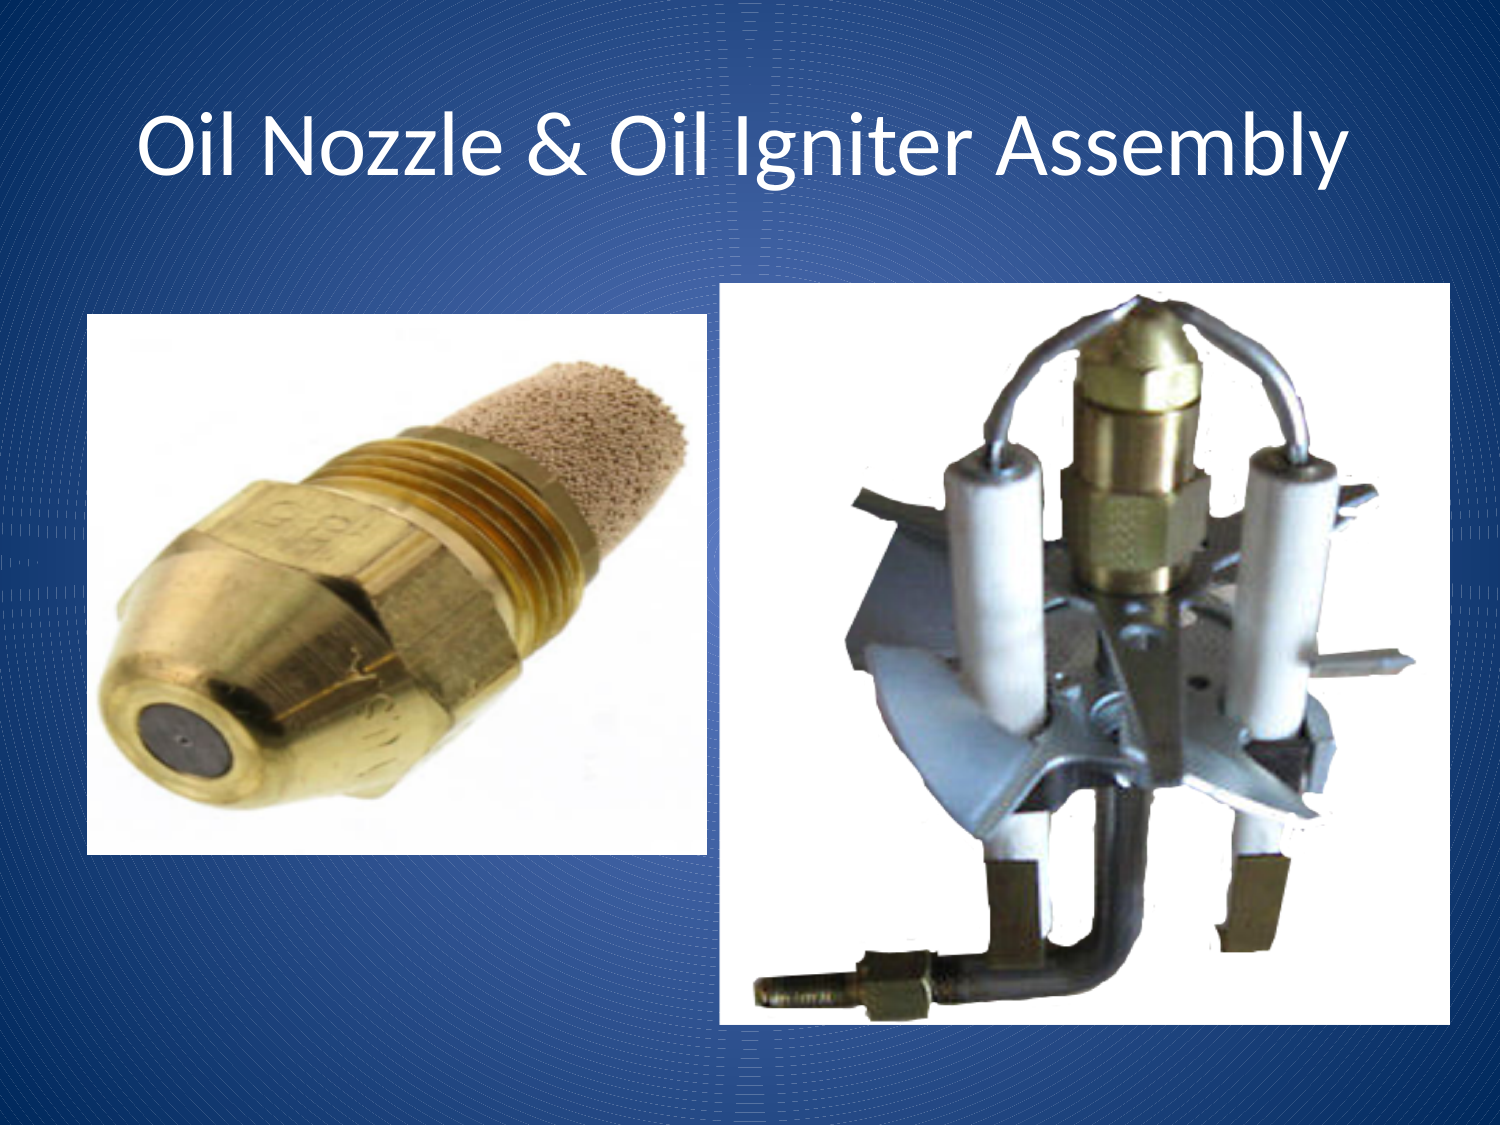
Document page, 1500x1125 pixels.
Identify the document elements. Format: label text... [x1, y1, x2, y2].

picture [87, 314, 707, 965]
title Oil Nozzle & Oil Igniter Assembly [12, 45, 1475, 233]
picture [718, 282, 1451, 1026]
